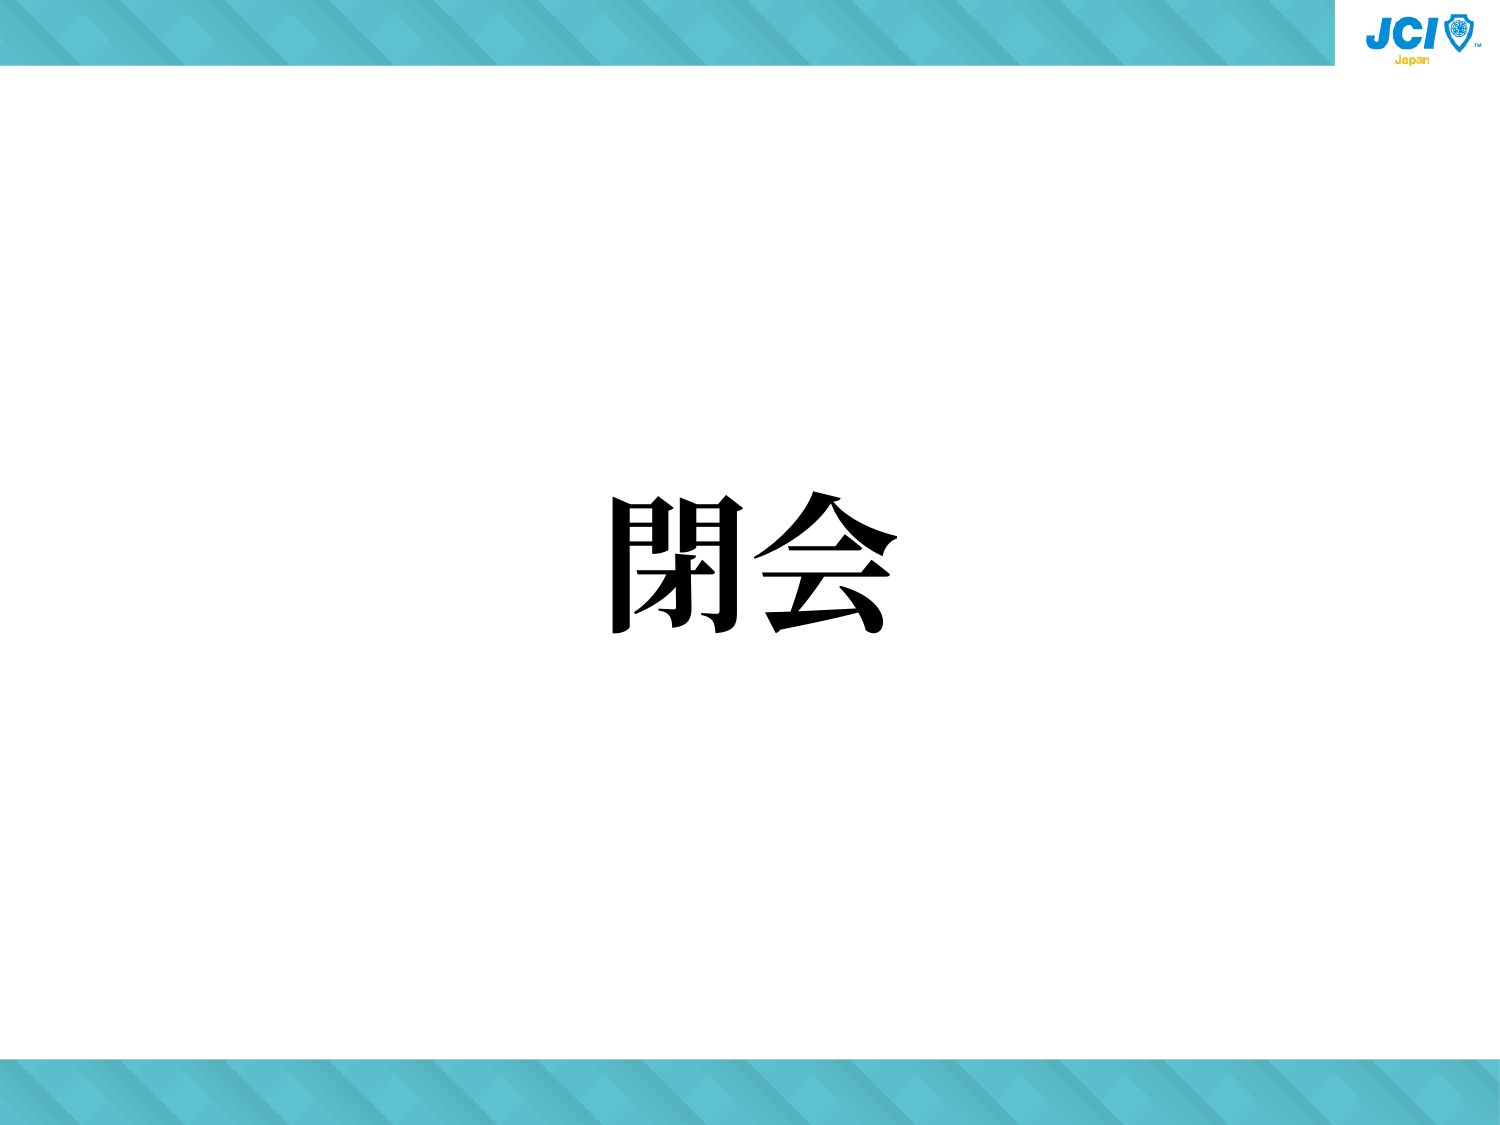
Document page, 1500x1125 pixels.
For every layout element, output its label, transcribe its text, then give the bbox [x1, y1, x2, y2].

text_box 閉会 [126, 376, 1374, 748]
picture [0, 0, 1500, 1125]
